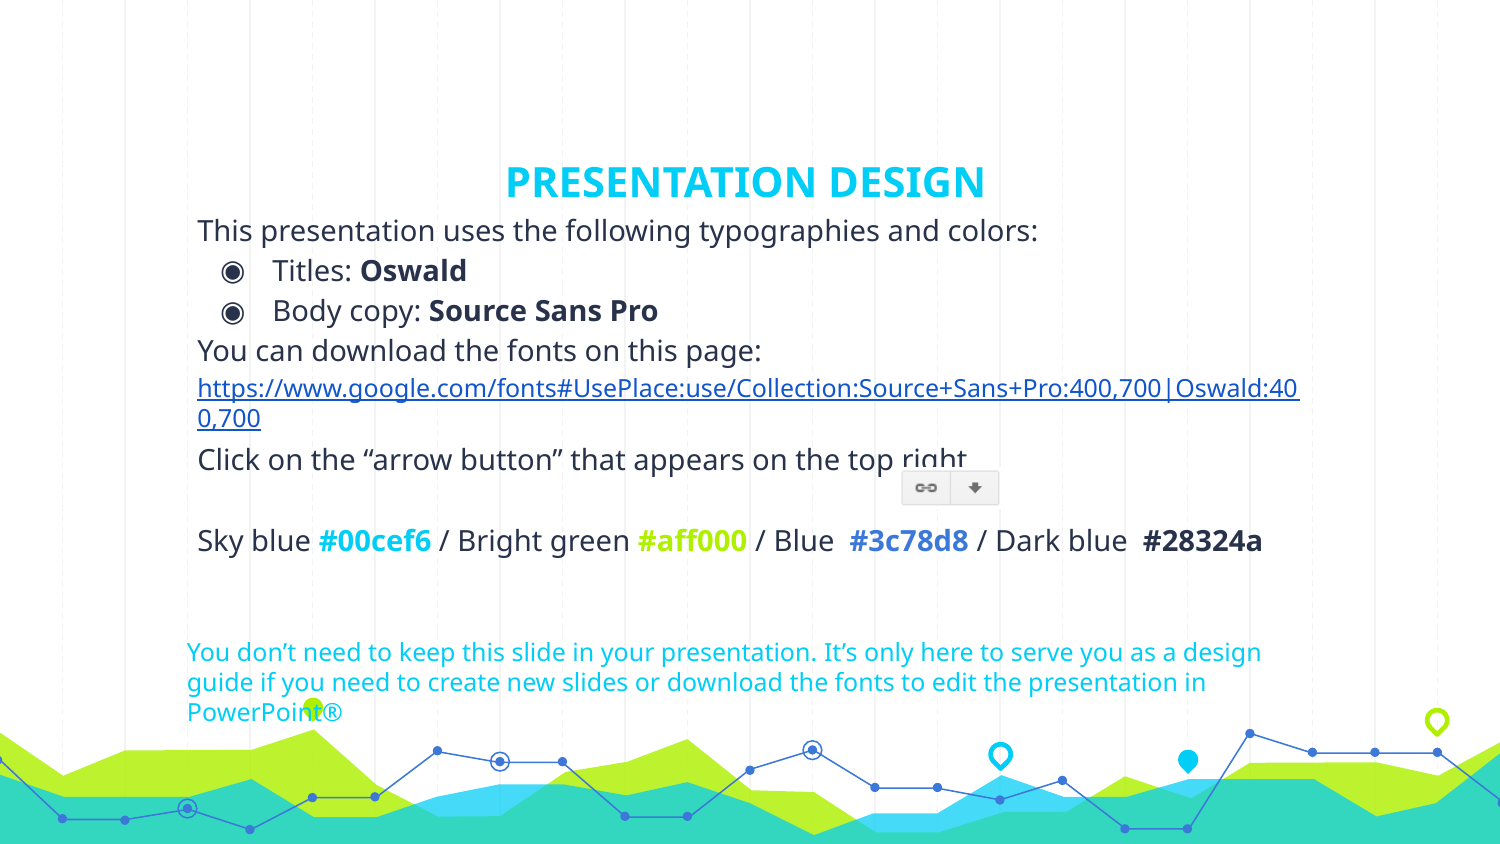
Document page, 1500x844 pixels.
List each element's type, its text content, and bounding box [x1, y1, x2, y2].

picture [898, 467, 1003, 509]
title PRESENTATION DESIGN [171, 103, 1320, 222]
text_box You don’t need to keep this slide in your presentation. It’s only here to serve you as a design guide if you need to create new slides or download the fonts to edit the presentation in PowerPoint® [171, 621, 1308, 710]
list This presentation uses the following typographies and colors: Titles: Oswald Body copy: Source Sans Pro You can download the fonts on this page: https://www.google.com/fonts#UsePlace:use/Collection:Source+Sans+Pro:400,700|Oswald:400,700 Click on the “arrow button” that appears on the top right Sky blue #00cef6 / Bright green #aff000 / Blue #3c78d8 / Dark blue #28324a [182, 196, 1318, 634]
